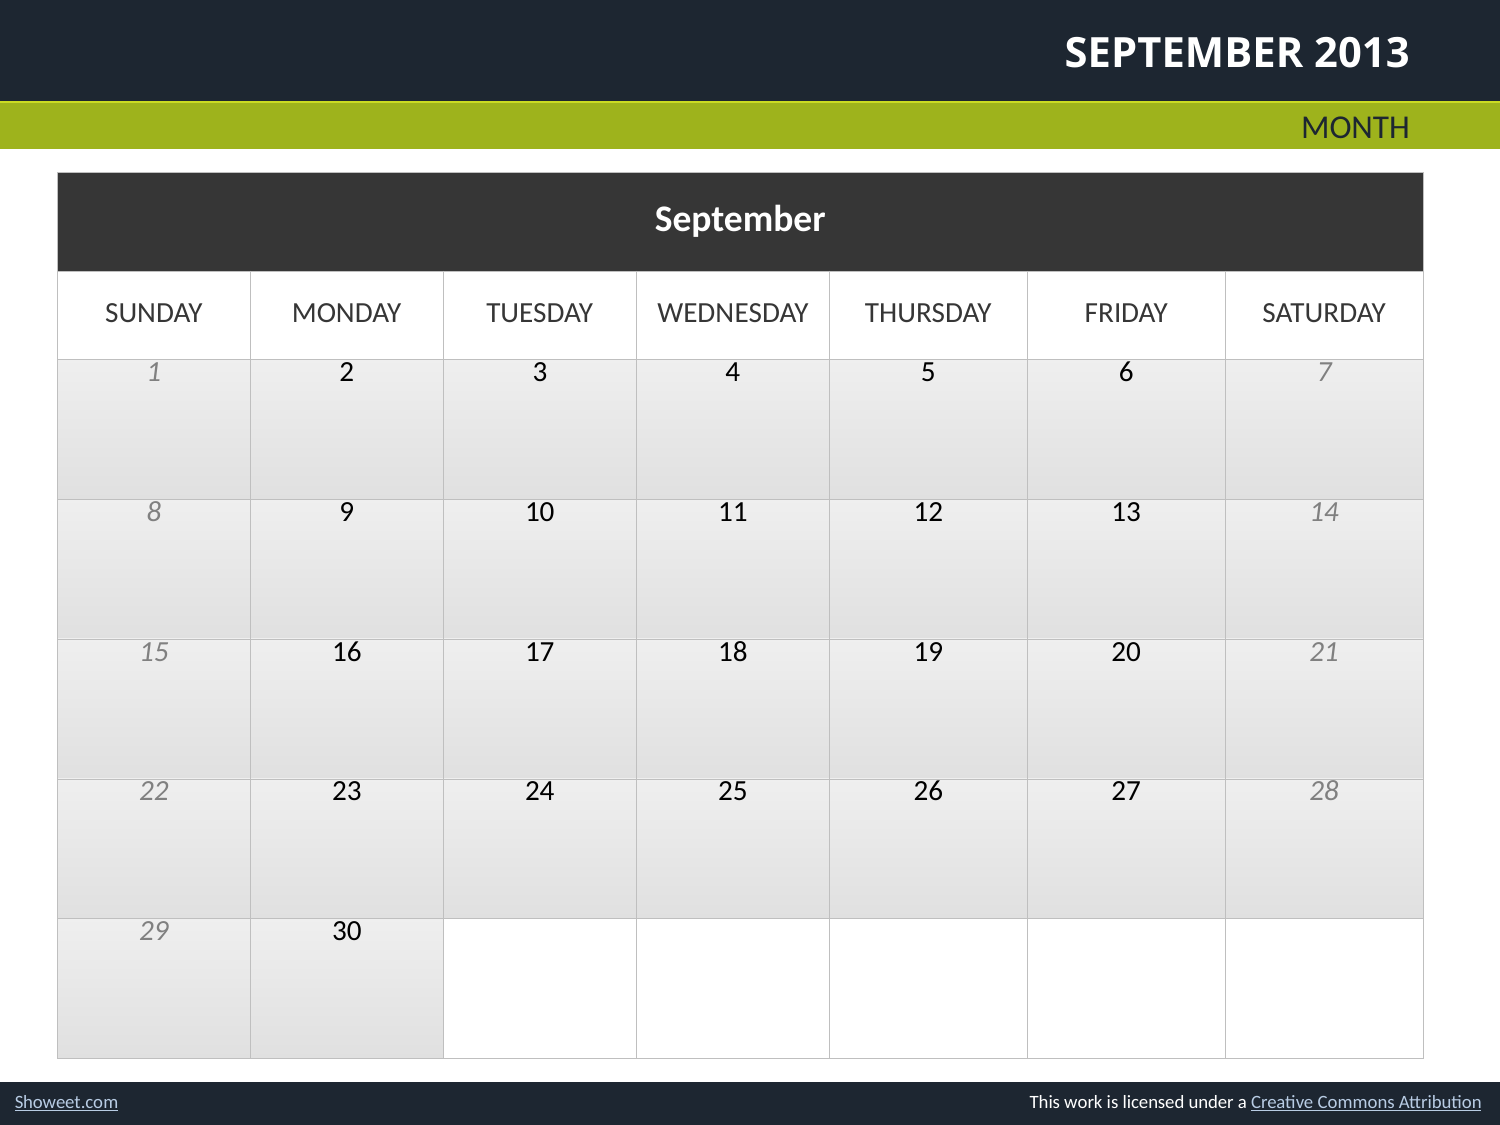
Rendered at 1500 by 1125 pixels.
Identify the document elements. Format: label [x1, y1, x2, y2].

table_cell [251, 919, 443, 1058]
table_cell [444, 360, 636, 499]
table_cell [637, 780, 829, 918]
table_cell [1028, 500, 1225, 639]
table_cell [830, 640, 1027, 779]
table_cell [444, 500, 636, 639]
table_cell [637, 360, 829, 499]
table_cell [1226, 640, 1423, 779]
table_cell [830, 272, 1027, 359]
table_cell [58, 919, 250, 1058]
table_cell [444, 640, 636, 779]
table_cell [1226, 780, 1423, 918]
table_cell [830, 360, 1027, 499]
table_cell [1028, 780, 1225, 918]
table_cell [251, 640, 443, 779]
table_cell [58, 272, 250, 359]
table_cell [830, 500, 1027, 639]
table_cell [58, 500, 250, 639]
table_cell [444, 272, 636, 359]
title [478, 0, 1425, 102]
table_cell [637, 919, 829, 1058]
table_cell [1226, 500, 1423, 639]
table_cell [251, 360, 443, 499]
table_cell [1226, 360, 1423, 499]
table_cell [1028, 360, 1225, 499]
table_cell [444, 780, 636, 918]
table_cell [1226, 272, 1423, 359]
table_cell [58, 640, 250, 779]
table_cell [1028, 919, 1225, 1058]
table_cell [251, 272, 443, 359]
table_cell [830, 780, 1027, 918]
table_cell [251, 500, 443, 639]
table_cell [58, 360, 250, 499]
table_cell [1028, 272, 1225, 359]
table_cell [444, 919, 636, 1058]
table_cell [637, 272, 829, 359]
table_cell [637, 640, 829, 779]
table_cell [1226, 919, 1423, 1058]
table_cell [1028, 640, 1225, 779]
table_cell [830, 919, 1027, 1058]
subtitle [478, 102, 1425, 149]
table_cell [251, 780, 443, 918]
table_cell [637, 500, 829, 639]
table_header [58, 173, 1423, 271]
table_cell [58, 780, 250, 918]
